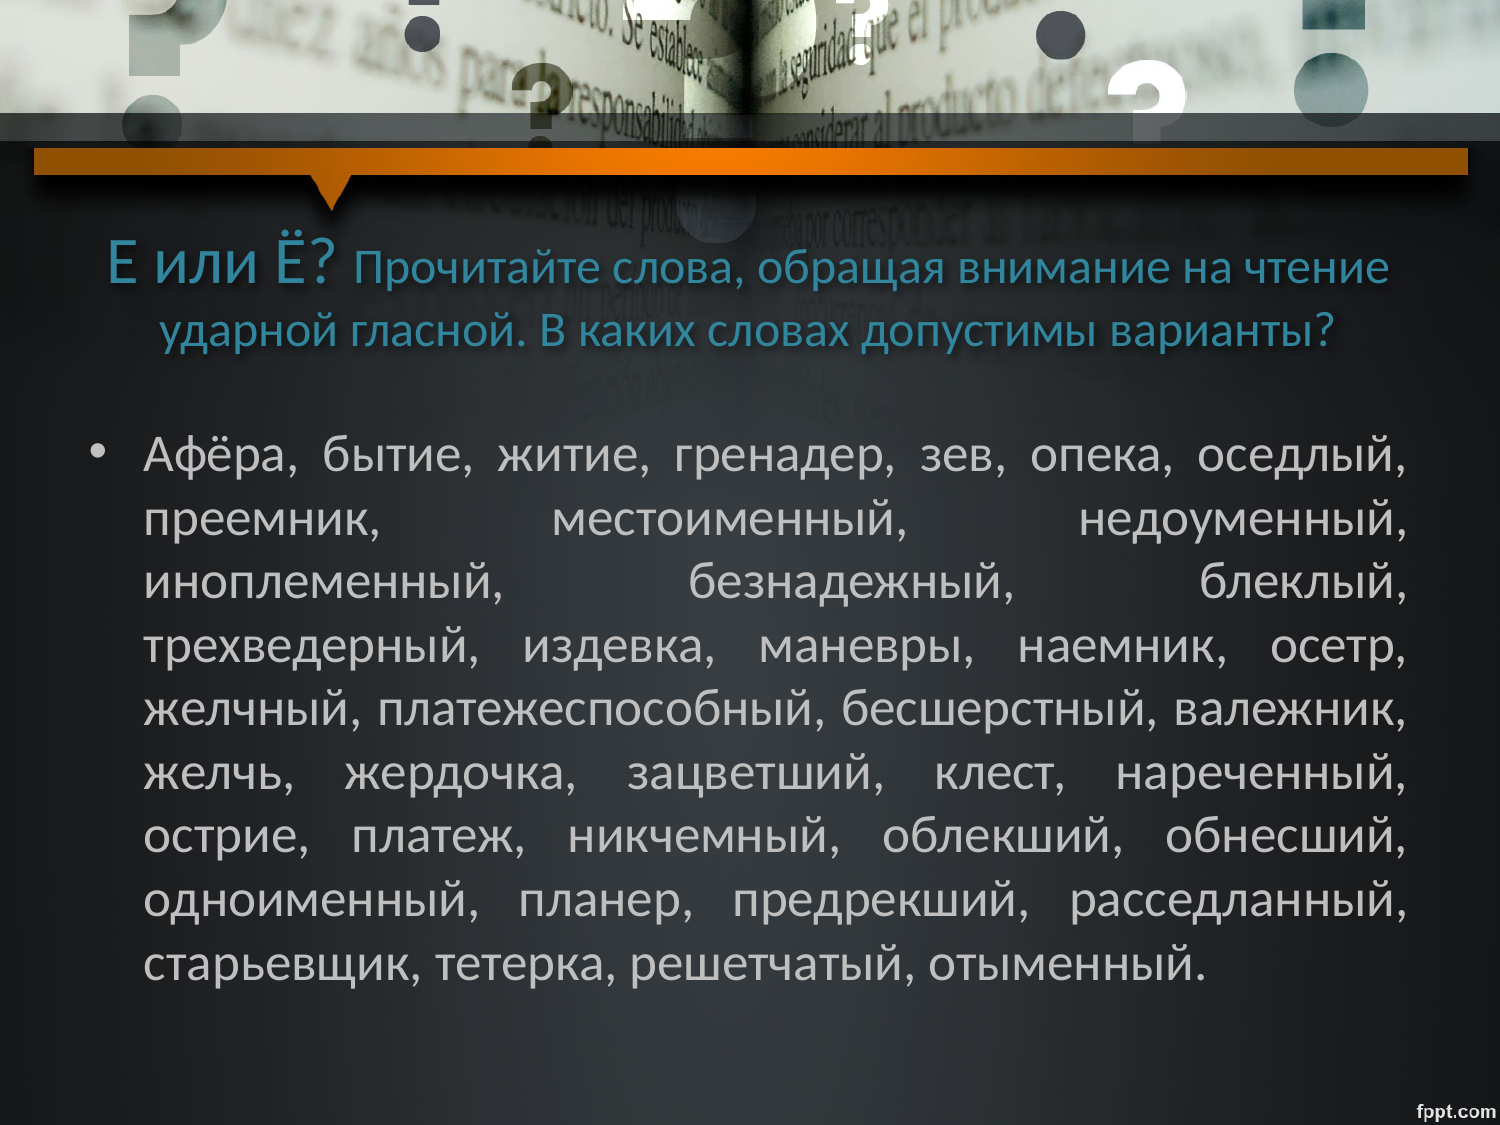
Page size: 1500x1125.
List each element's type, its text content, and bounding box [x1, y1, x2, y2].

picture [0, 0, 1500, 1125]
list Афёра, бытие, житие, гренадер, зев, опека, оседлый, преемник, местоименный, недоуменный, иноплеменный, безнадежный, блеклый, трехведерный, издевка, маневры, наемник, осетр, желчный, платежеспособный, бесшерстный, валежник, желчь, жердочка, зацветший, клест, нареченный, острие, платеж, никчемный, облекший, обнесший, одноименный, планер, предрекший, расседланный, старьевщик, тетерка, решетчатый, отыменный. [73, 337, 1424, 1014]
title Е или Ё? Прочитайте слова, обращая внимание на чтение ударной гласной. В каких словах допустимы варианты? [73, 236, 1424, 337]
